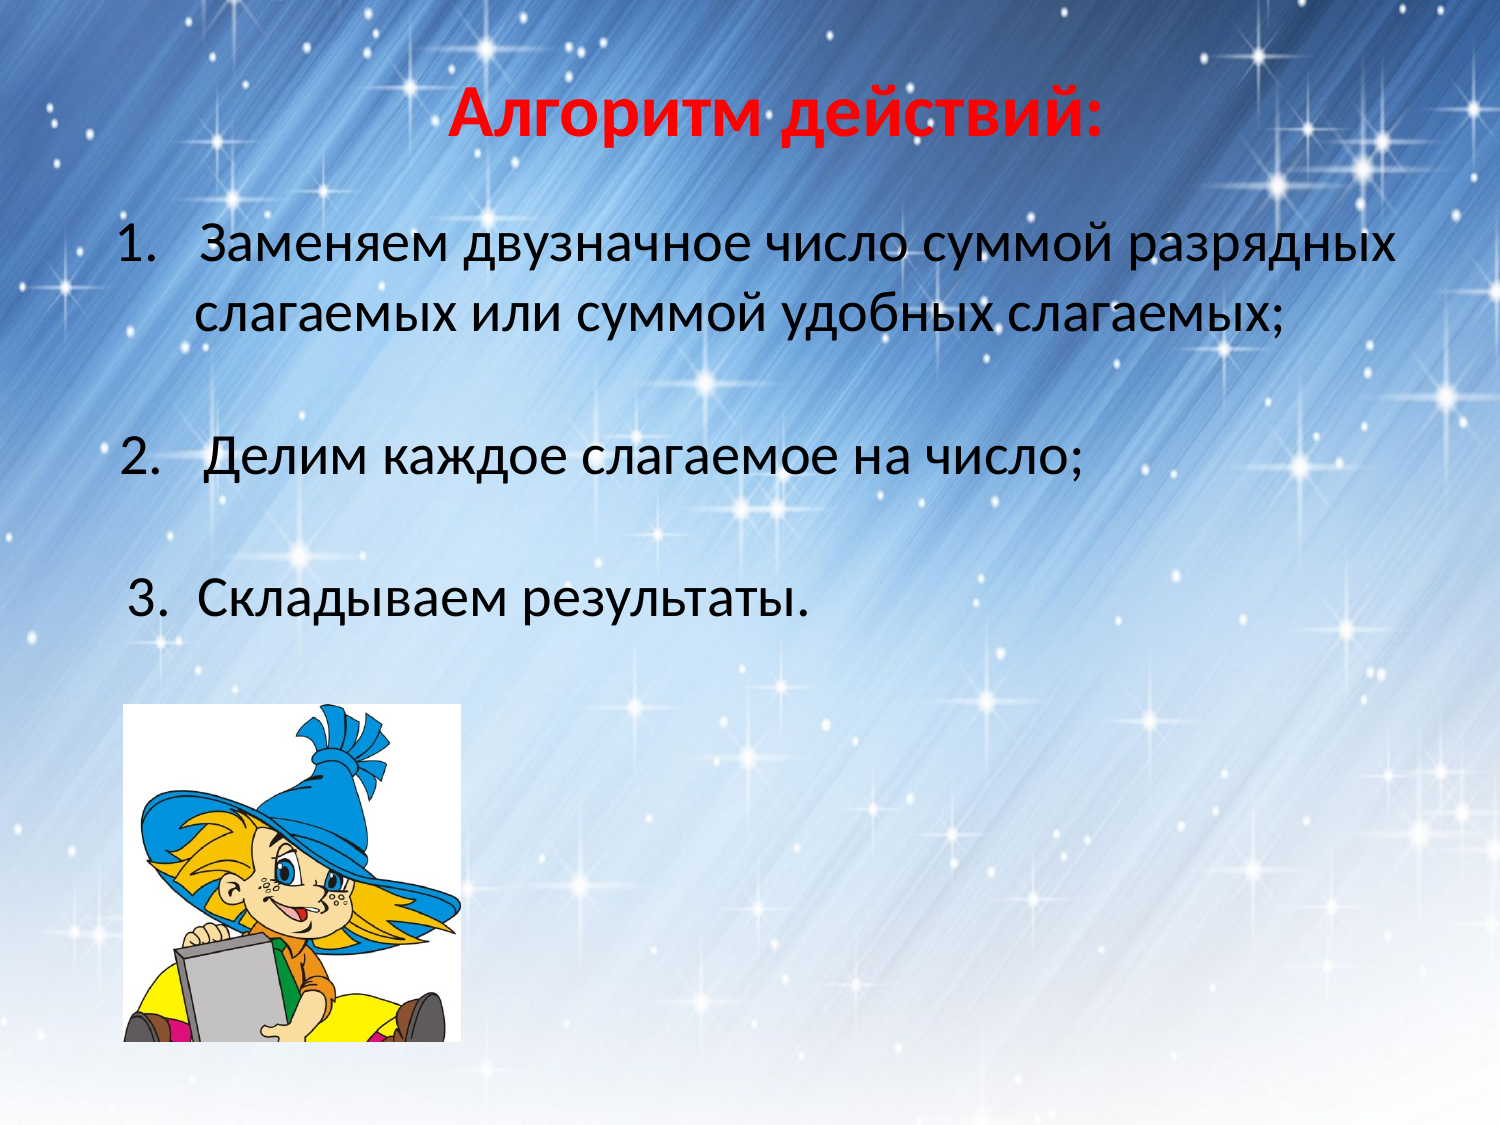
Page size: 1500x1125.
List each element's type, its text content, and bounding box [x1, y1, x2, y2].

picture [0, 0, 1500, 1125]
text_box 2. Делим каждое слагаемое на число; [104, 408, 1101, 494]
text_box Алгоритм действий: [434, 54, 1122, 160]
text_box 3. Складываем результаты. [112, 550, 845, 636]
text_box Заменяем двузначное число суммой разрядных слагаемых или суммой удобных слагаемых; [100, 196, 1424, 351]
